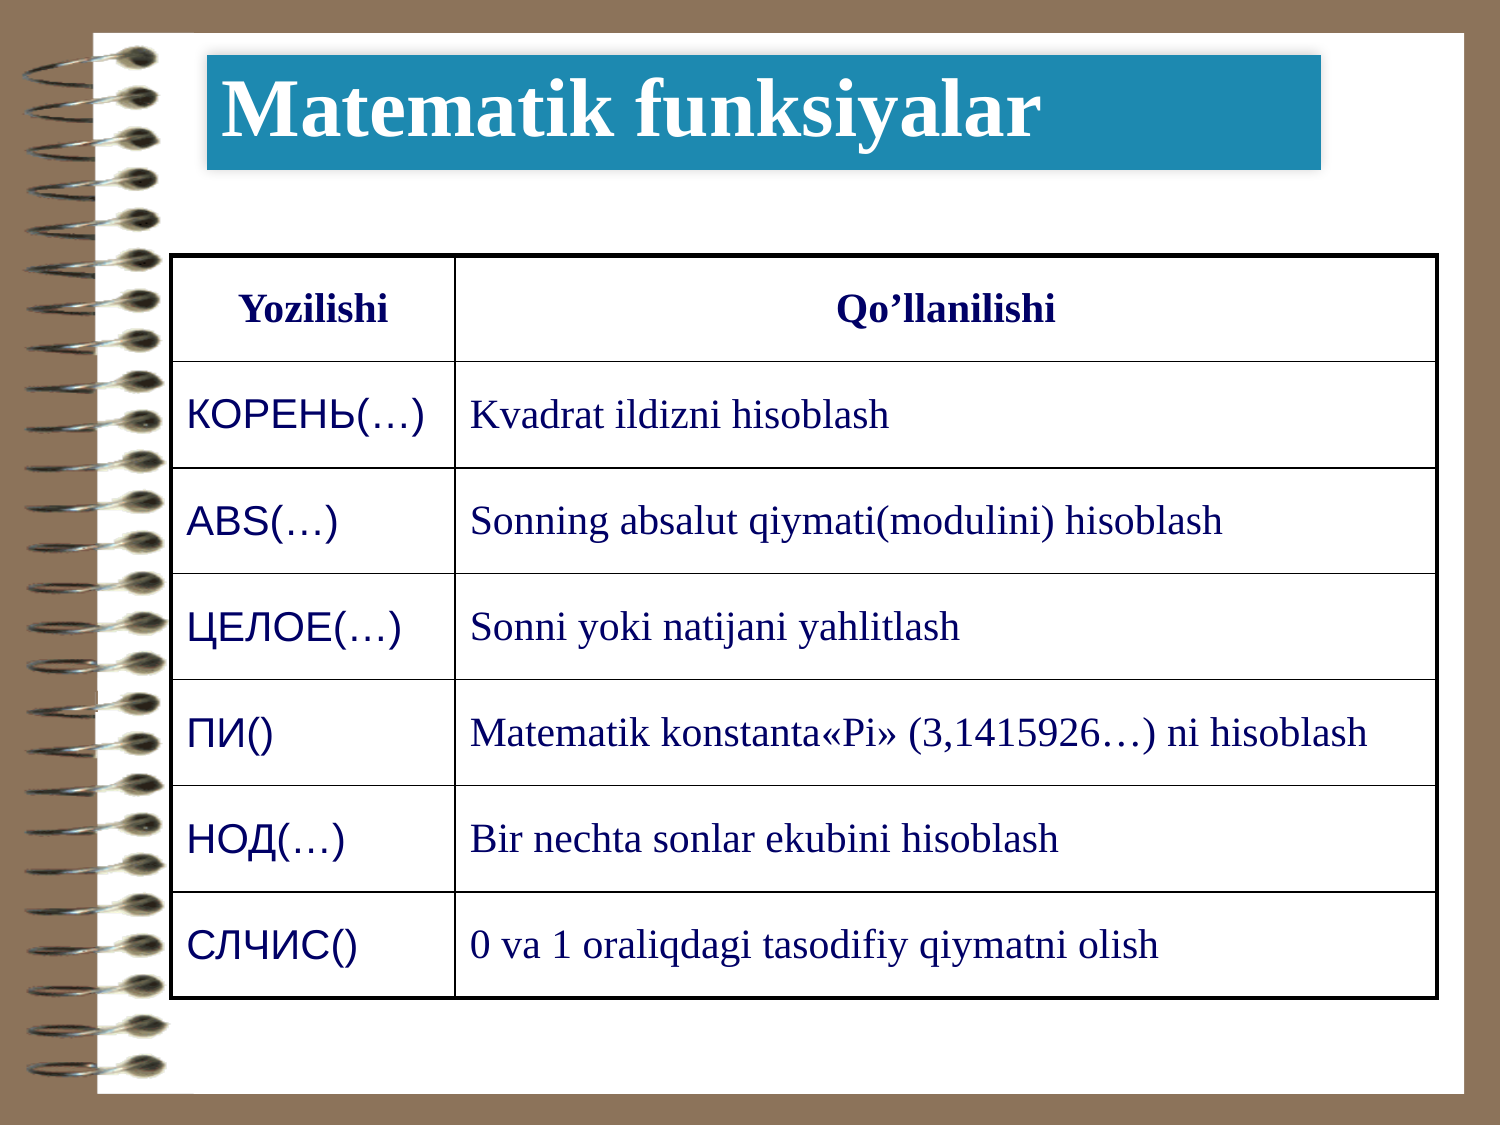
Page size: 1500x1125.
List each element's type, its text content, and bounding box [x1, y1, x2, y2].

table_cell 0 va 1 oraliqdagi tasodifiy qiymatni olish [456, 893, 1435, 996]
table_header Matematik funksiyalar [207, 55, 1321, 170]
table_cell ПИ() [173, 680, 454, 785]
text_box [171, 132, 1459, 1071]
table_header Yozilishi [173, 258, 454, 361]
table_cell Matematik konstanta«Pi» (3,1415926…) ni hisoblash [456, 680, 1435, 785]
table_cell ABS(…) [173, 469, 454, 573]
table_cell Kvadrat ildizni hisoblash [456, 362, 1435, 467]
table_cell НОД(…) [173, 786, 454, 891]
table_cell КОРЕНЬ(…) [173, 362, 454, 467]
picture [0, 8, 194, 1115]
table_header Qo’llanilishi [456, 258, 1435, 361]
table_cell ЦЕЛОЕ(…) [173, 574, 454, 679]
table_cell Sonni yoki natijani yahlitlash [456, 574, 1435, 679]
table_cell Bir nechta sonlar ekubini hisoblash [456, 786, 1435, 891]
table_cell СЛЧИС() [173, 893, 454, 996]
table_cell Sonning absalut qiymati(modulini) hisoblash [456, 469, 1435, 573]
